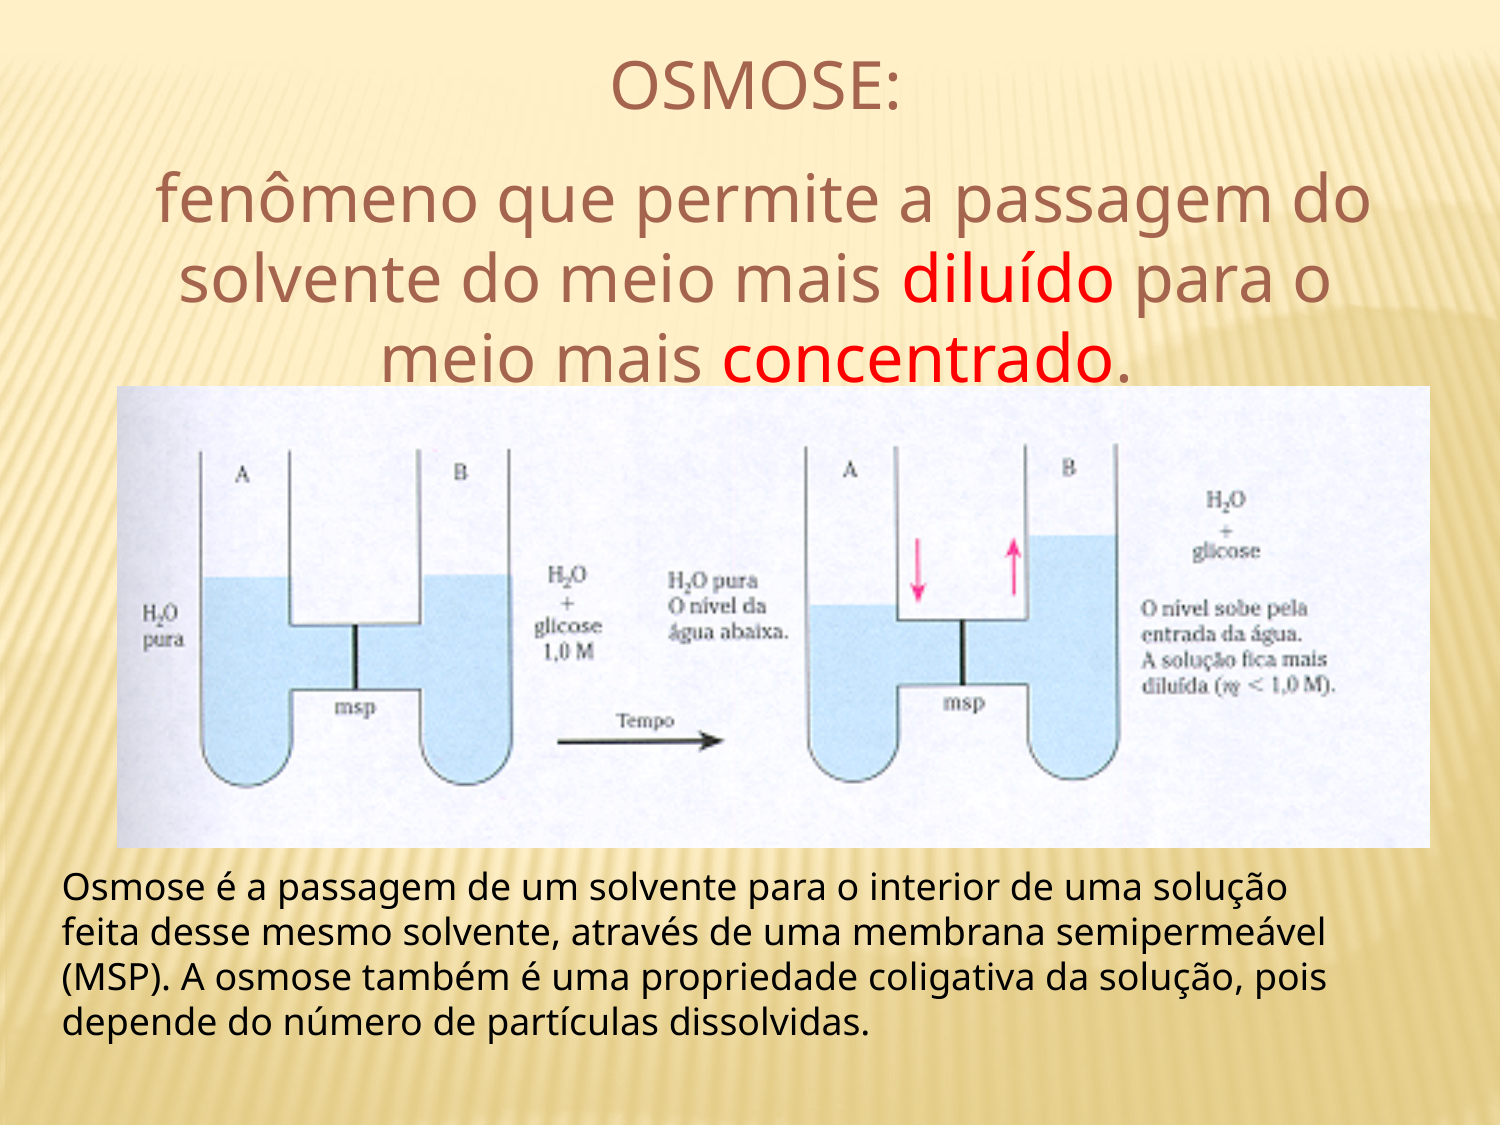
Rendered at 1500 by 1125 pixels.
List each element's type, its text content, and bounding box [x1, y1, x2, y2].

text_box OSMOSE: fenômeno que permite a passagem do solvente do meio mais diluído para o meio mais concentrado. [93, 35, 1419, 403]
text_box Osmose é a passagem de um solvente para o interior de uma solução feita desse mesmo solvente, através de uma membrana semipermeável (MSP). A osmose também é uma propriedade coligativa da solução, pois depende do número de partículas dissolvidas. [46, 855, 1372, 1051]
picture [116, 386, 1430, 848]
